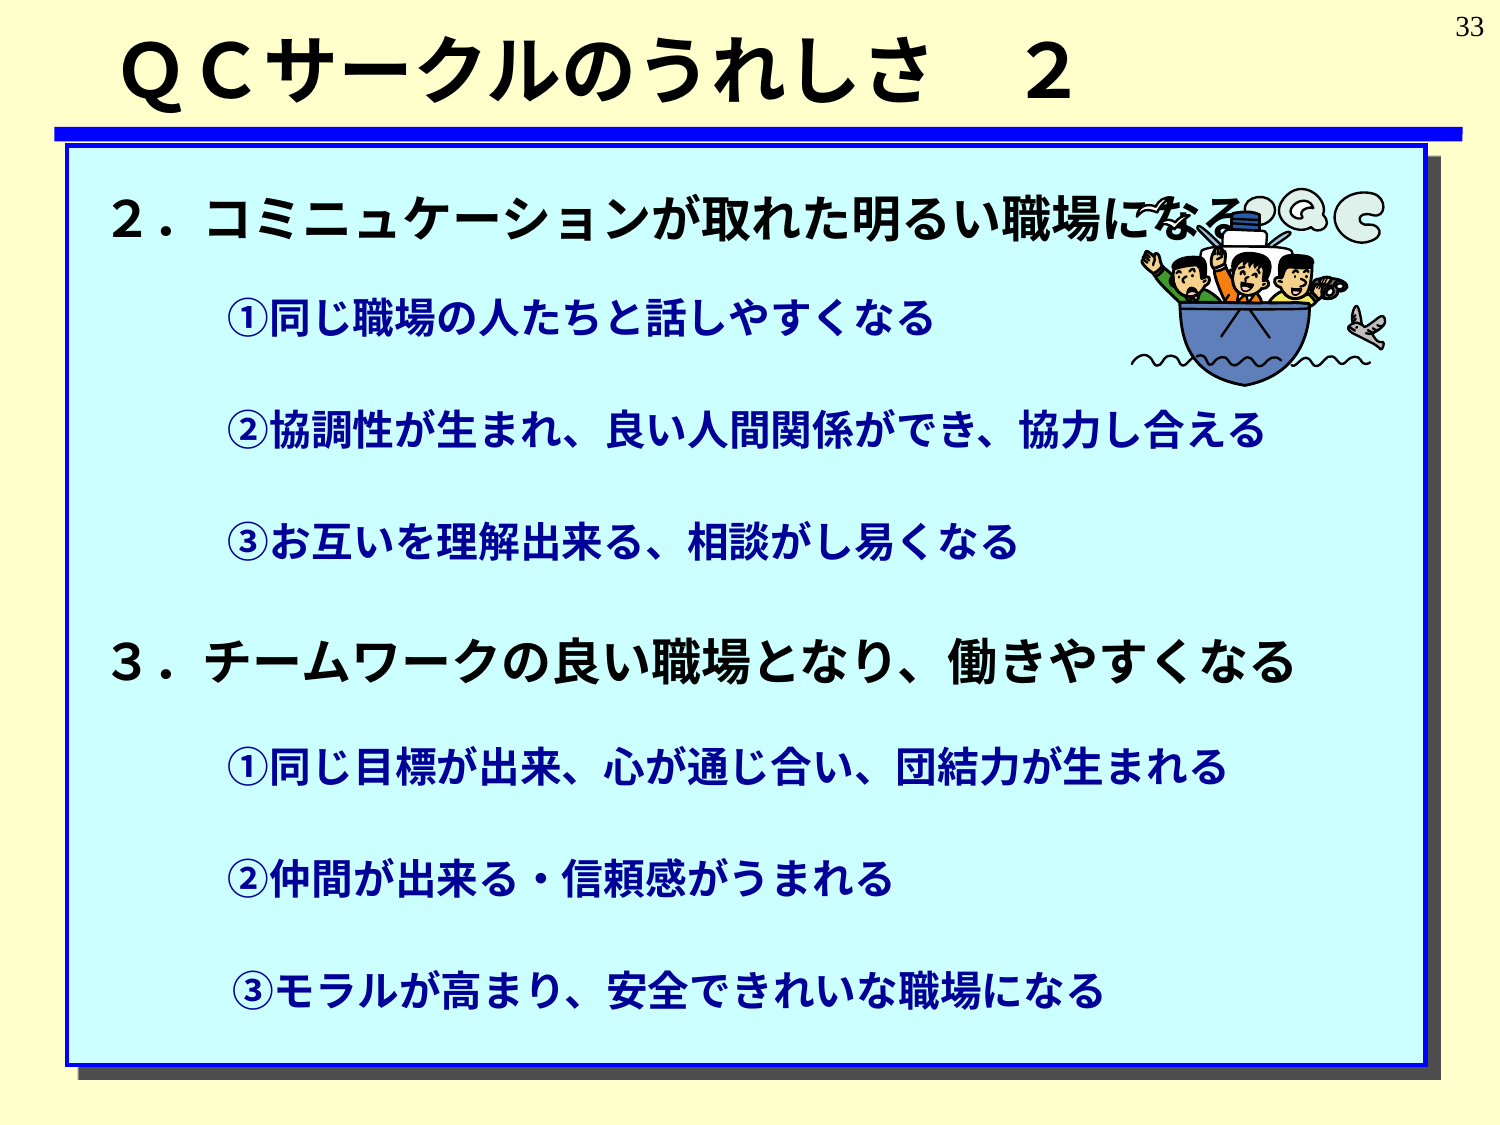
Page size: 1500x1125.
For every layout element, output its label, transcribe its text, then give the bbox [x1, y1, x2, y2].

text_box ①同じ目標が出来、心が通じ合い、団結力が生まれる [87, 716, 1337, 798]
text_box ２．コミニュケーションが取れた明るい職場になる [87, 167, 1350, 255]
text_box ＱＣサークルのうれしさ ２ [98, 16, 1414, 122]
text_box [67, 145, 1426, 1066]
text_box ②仲間が出来る・信頼感がうまれる [87, 829, 1341, 911]
text_box ③モラルが高まり、安全できれいな職場になる [91, 941, 1345, 1023]
text_box ３．チームワークの良い職場となり、働きやすくなる [87, 604, 1346, 698]
slide_number 33 [1187, 0, 1500, 75]
text_box ③お互いを理解出来る、相談がし易くなる [87, 492, 1163, 574]
picture [1130, 176, 1390, 388]
text_box ①同じ職場の人たちと話しやすくなる [87, 273, 1125, 349]
text_box ②協調性が生まれ、良い人間関係ができ、協力し合える [87, 380, 1358, 462]
